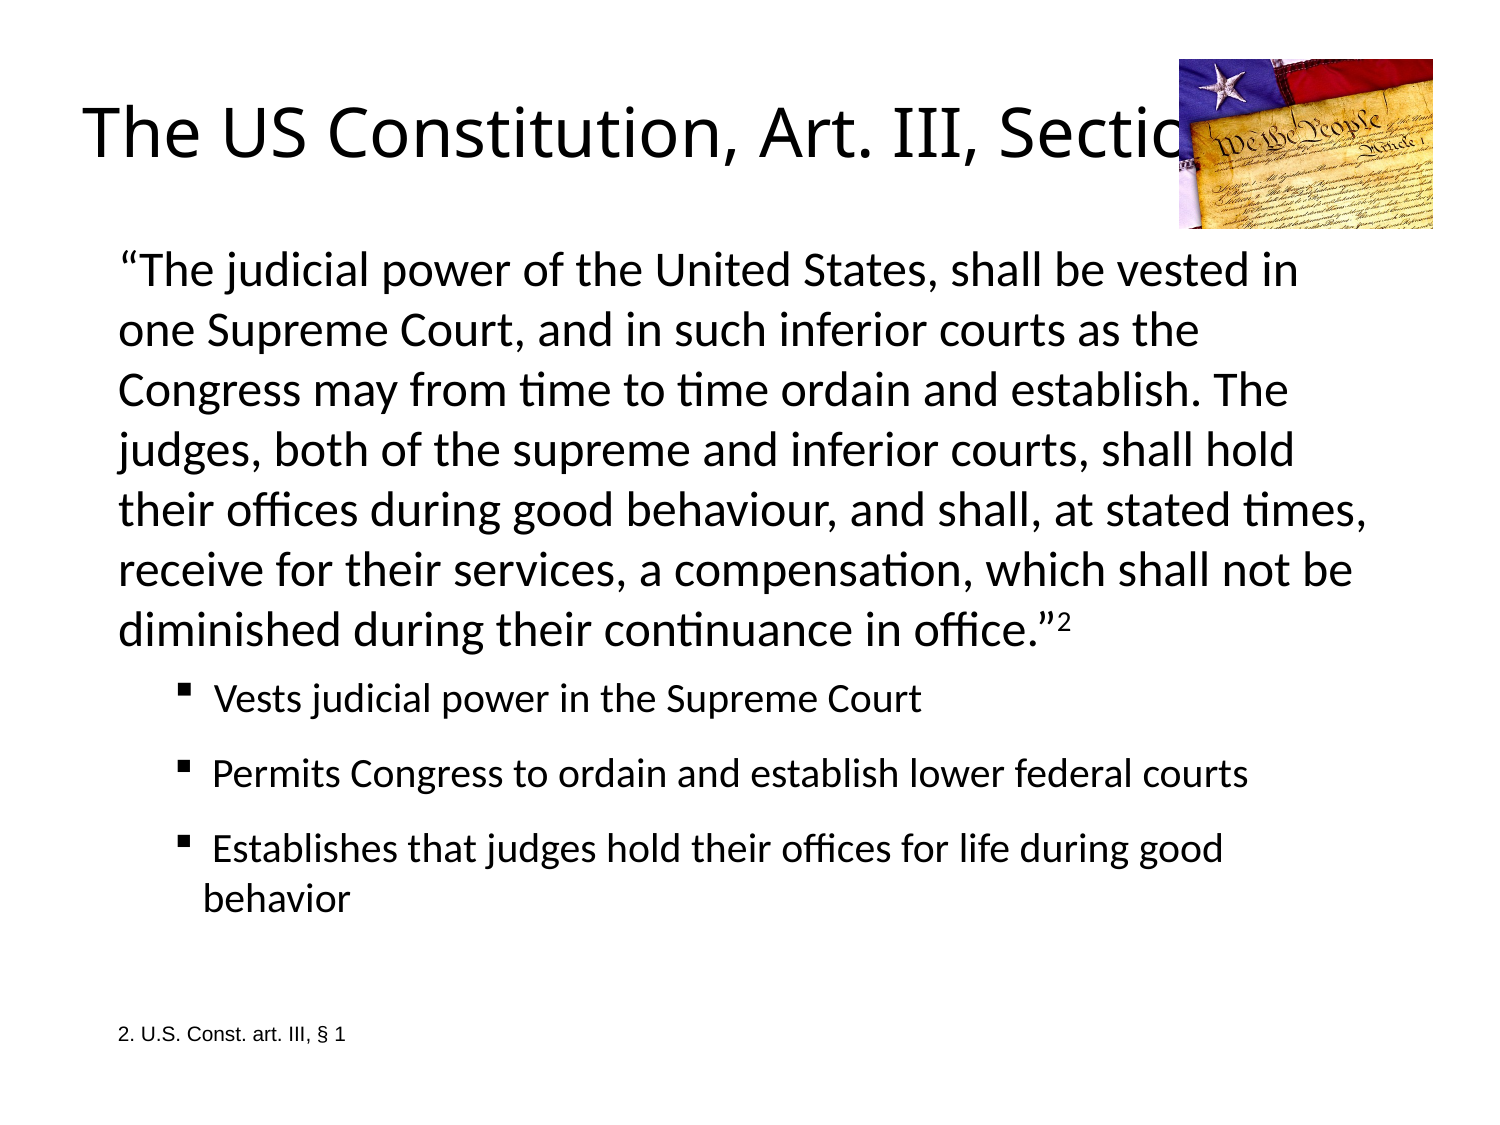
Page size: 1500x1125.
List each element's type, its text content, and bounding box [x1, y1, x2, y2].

title The US Constitution, Art. III, Section 1. [67, 59, 1179, 212]
list “The judicial power of the United States, shall be vested in one Supreme Court, and in such inferior courts as the Congress may from time to time ordain and establish. The judges, both of the supreme and inferior courts, shall hold their offices during good behaviour, and shall, at stated times, receive for their services, a compensation, which shall not be diminished during their continuance in office.”2 Vests judicial power in the Supreme Court Permits Congress to ordain and establish lower federal courts Establishes that judges hold their offices for life during good behavior [102, 228, 1398, 827]
text_box 2. U.S. Const. art. III, § 1 [103, 1013, 1320, 1053]
picture [1179, 59, 1433, 229]
